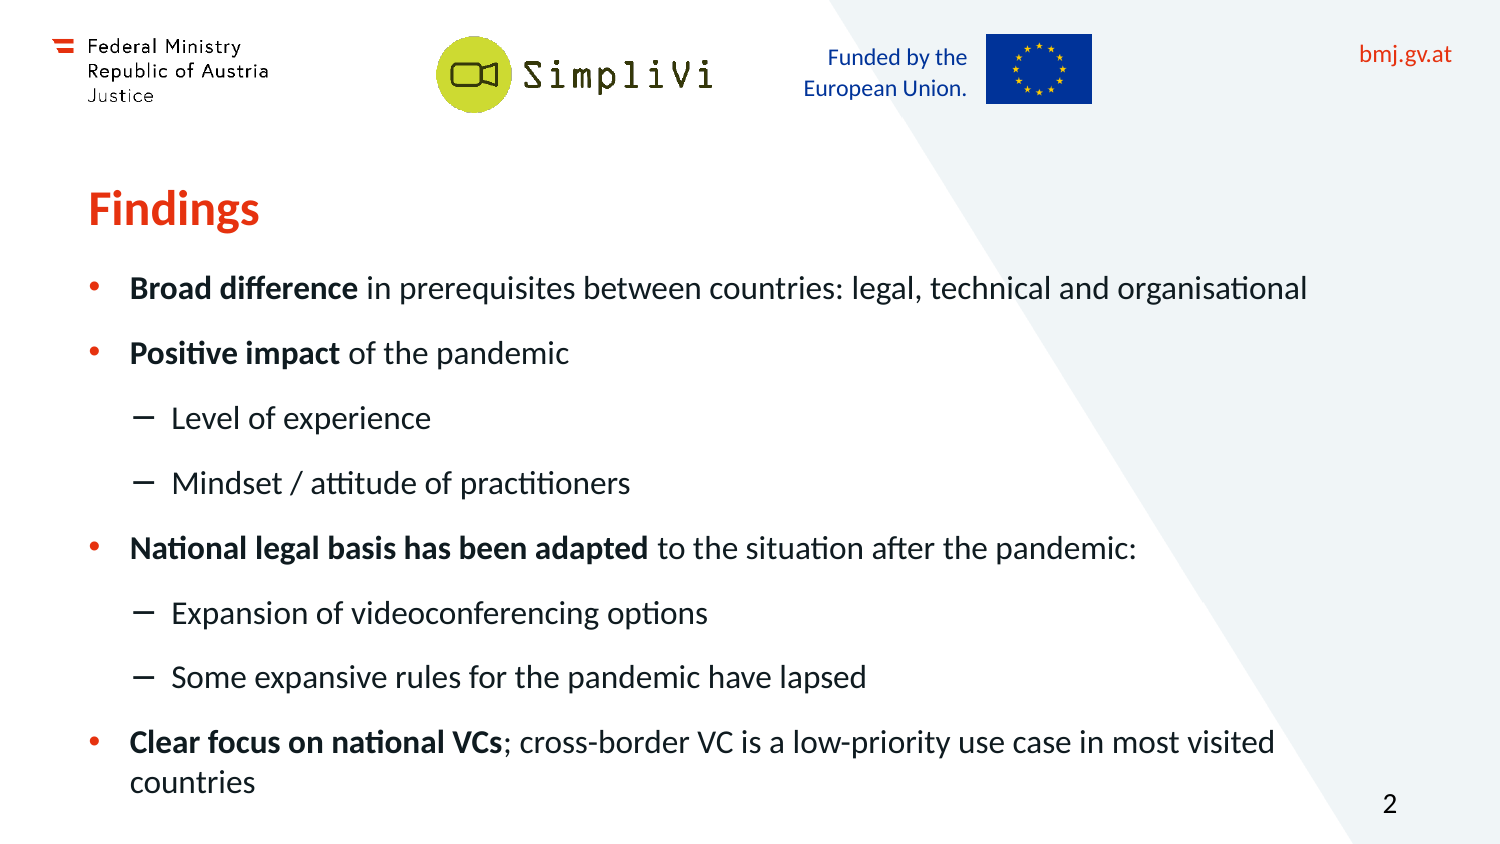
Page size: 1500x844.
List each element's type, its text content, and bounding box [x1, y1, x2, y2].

list Broad difference in prerequisites between countries: legal, technical and organisational Positive impact of the pandemic Level of experience Mindset / attitude of practitioners National legal basis has been adapted to the situation after the pandemic: Expansion of videoconferencing options Some expansive rules for the pandemic have lapsed Clear focus on national VCs; cross-border VC is a low-priority use case in most visited countries [88, 266, 1398, 756]
title Findings [88, 173, 1398, 266]
picture [0, 0, 1500, 844]
slide_number 2 [1263, 785, 1398, 819]
